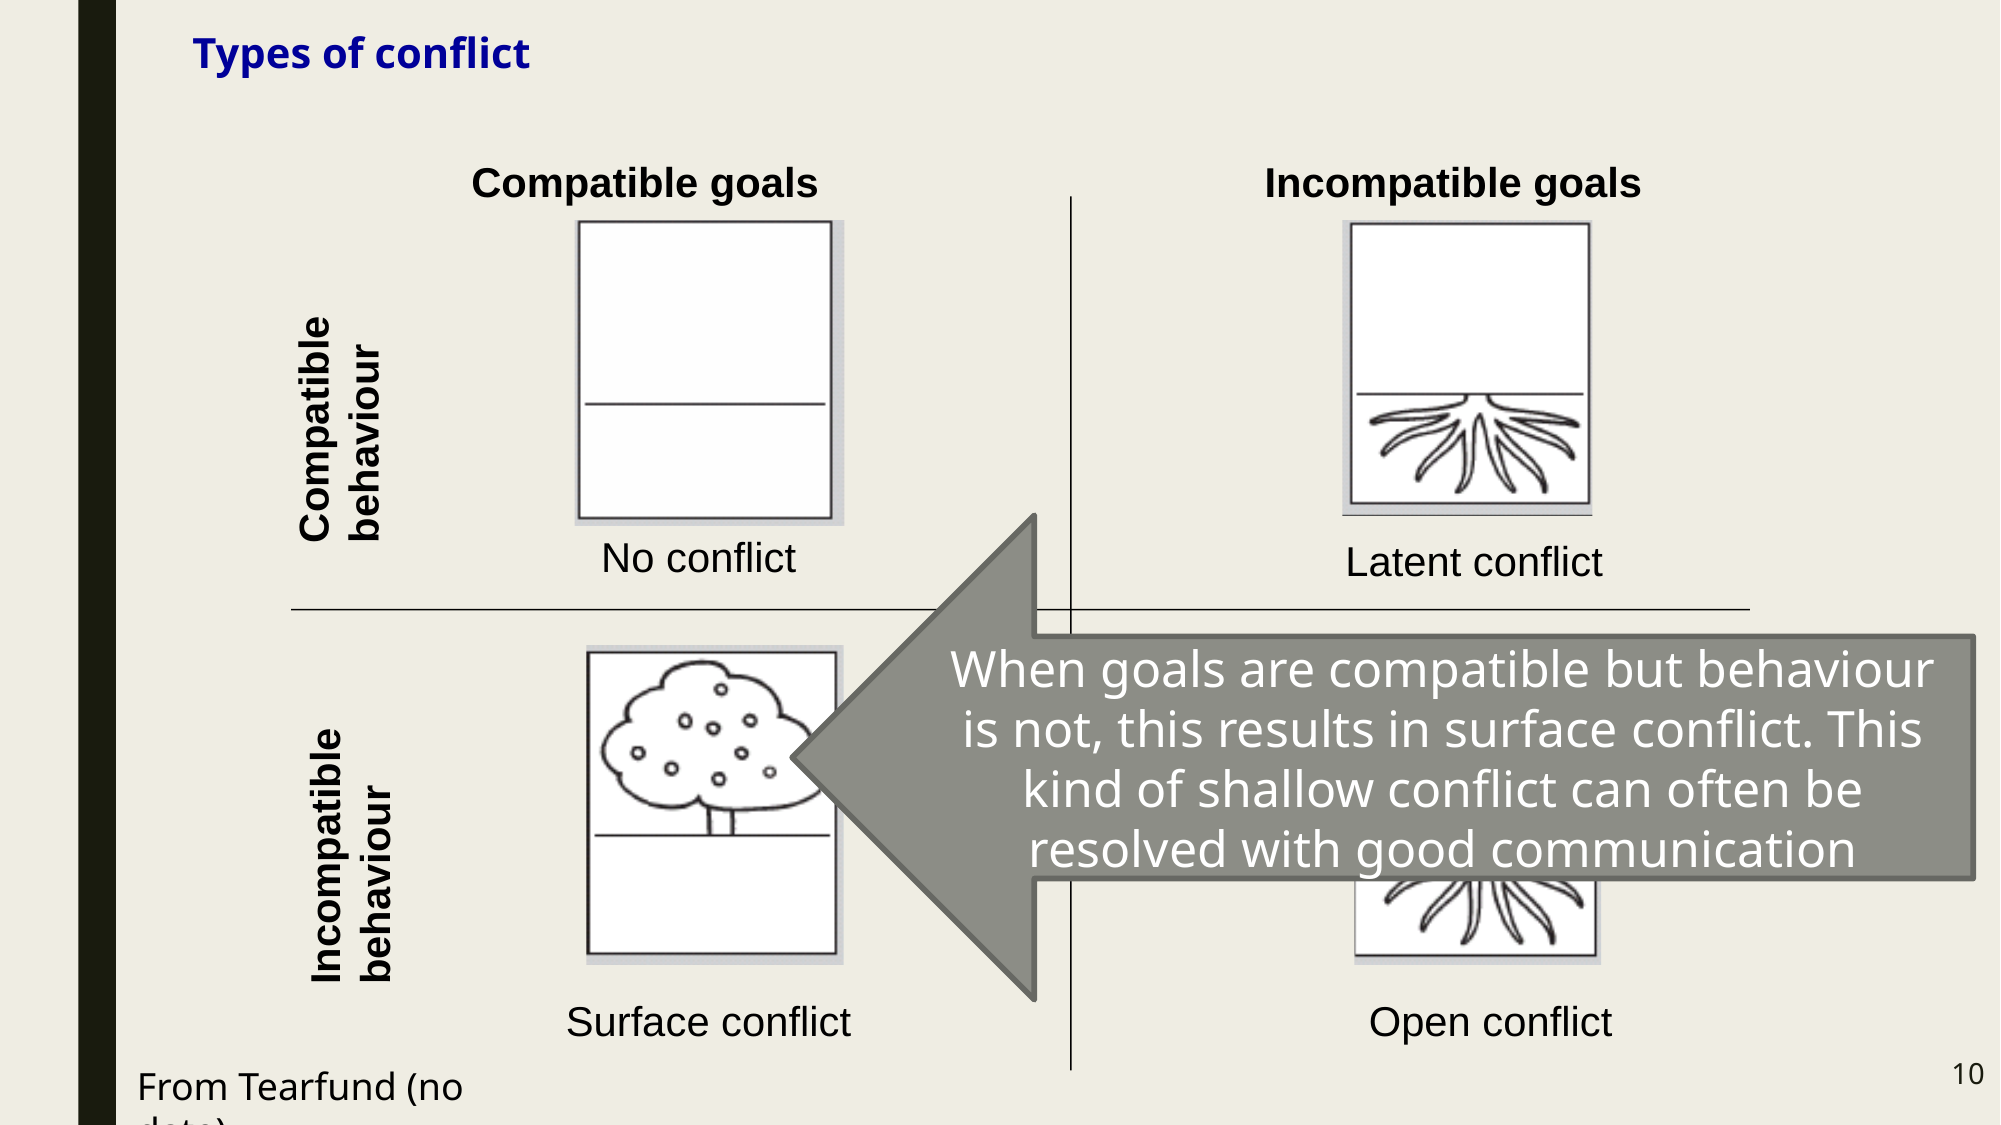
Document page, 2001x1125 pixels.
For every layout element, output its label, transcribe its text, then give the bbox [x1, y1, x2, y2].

slide_number 10 [1884, 1024, 2000, 1125]
text_box Compatible goals [456, 148, 834, 214]
text_box From Tearfund (no date) [122, 1055, 551, 1125]
text_box Open conflict [1354, 987, 1638, 1053]
text_box Surface conflict [550, 987, 870, 1053]
text_box Compatible behaviour [279, 267, 395, 558]
text_box When goals are compatible but behaviour is not, this results in surface conflict. This kind of shallow conflict can often be resolved with good communication [844, 512, 1977, 1003]
text_box Incompatible behaviour [291, 692, 406, 1000]
picture [586, 645, 844, 965]
text_box Incompatible goals [1249, 148, 1658, 214]
picture [1354, 645, 1602, 965]
text_box Latent conflict [1330, 527, 1618, 592]
picture [574, 220, 845, 526]
text_box No conflict [586, 522, 859, 588]
picture [1342, 220, 1593, 516]
title Types of conflict [177, 26, 1563, 142]
